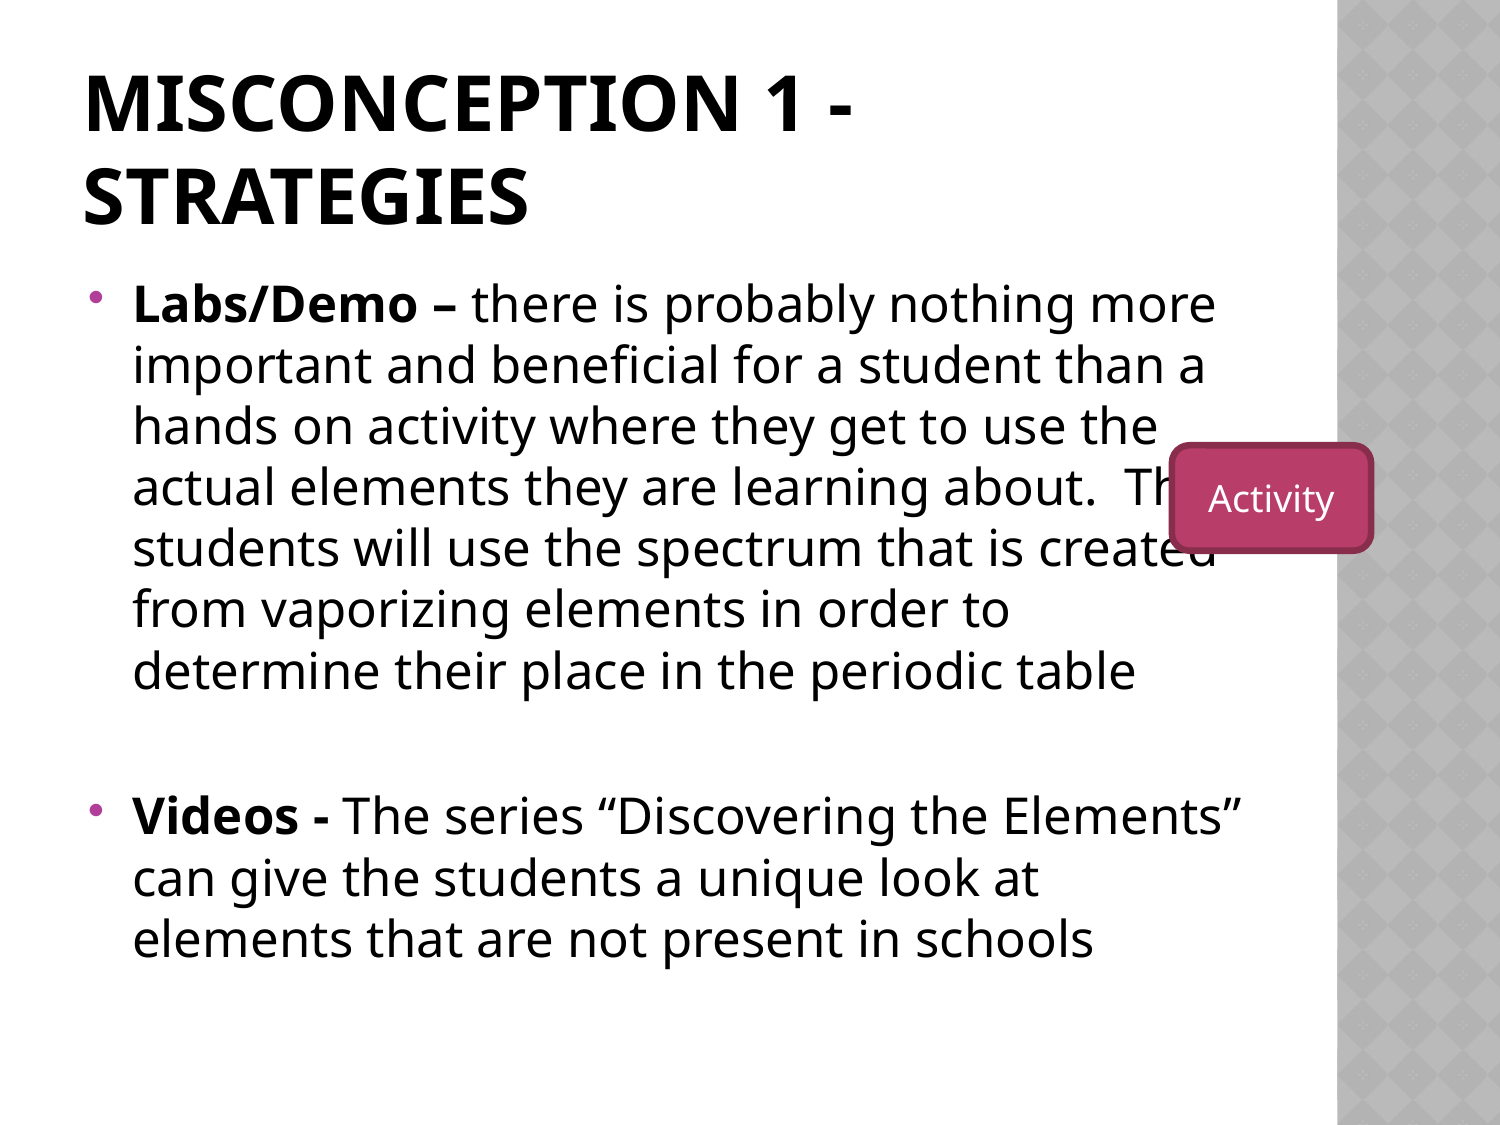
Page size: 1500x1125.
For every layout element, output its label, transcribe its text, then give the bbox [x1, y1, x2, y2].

title Misconception 1 - Strategies [75, 52, 1263, 240]
text_box Activity [1168, 441, 1375, 555]
list Labs/Demo – there is probably nothing more important and beneficial for a student than a hands on activity where they get to use the actual elements they are learning about. The students will use the spectrum that is created from vaporizing elements in order to determine their place in the periodic table Videos - The series “Discovering the Elements” can give the students a unique look at elements that are not present in schools [75, 264, 1263, 1059]
